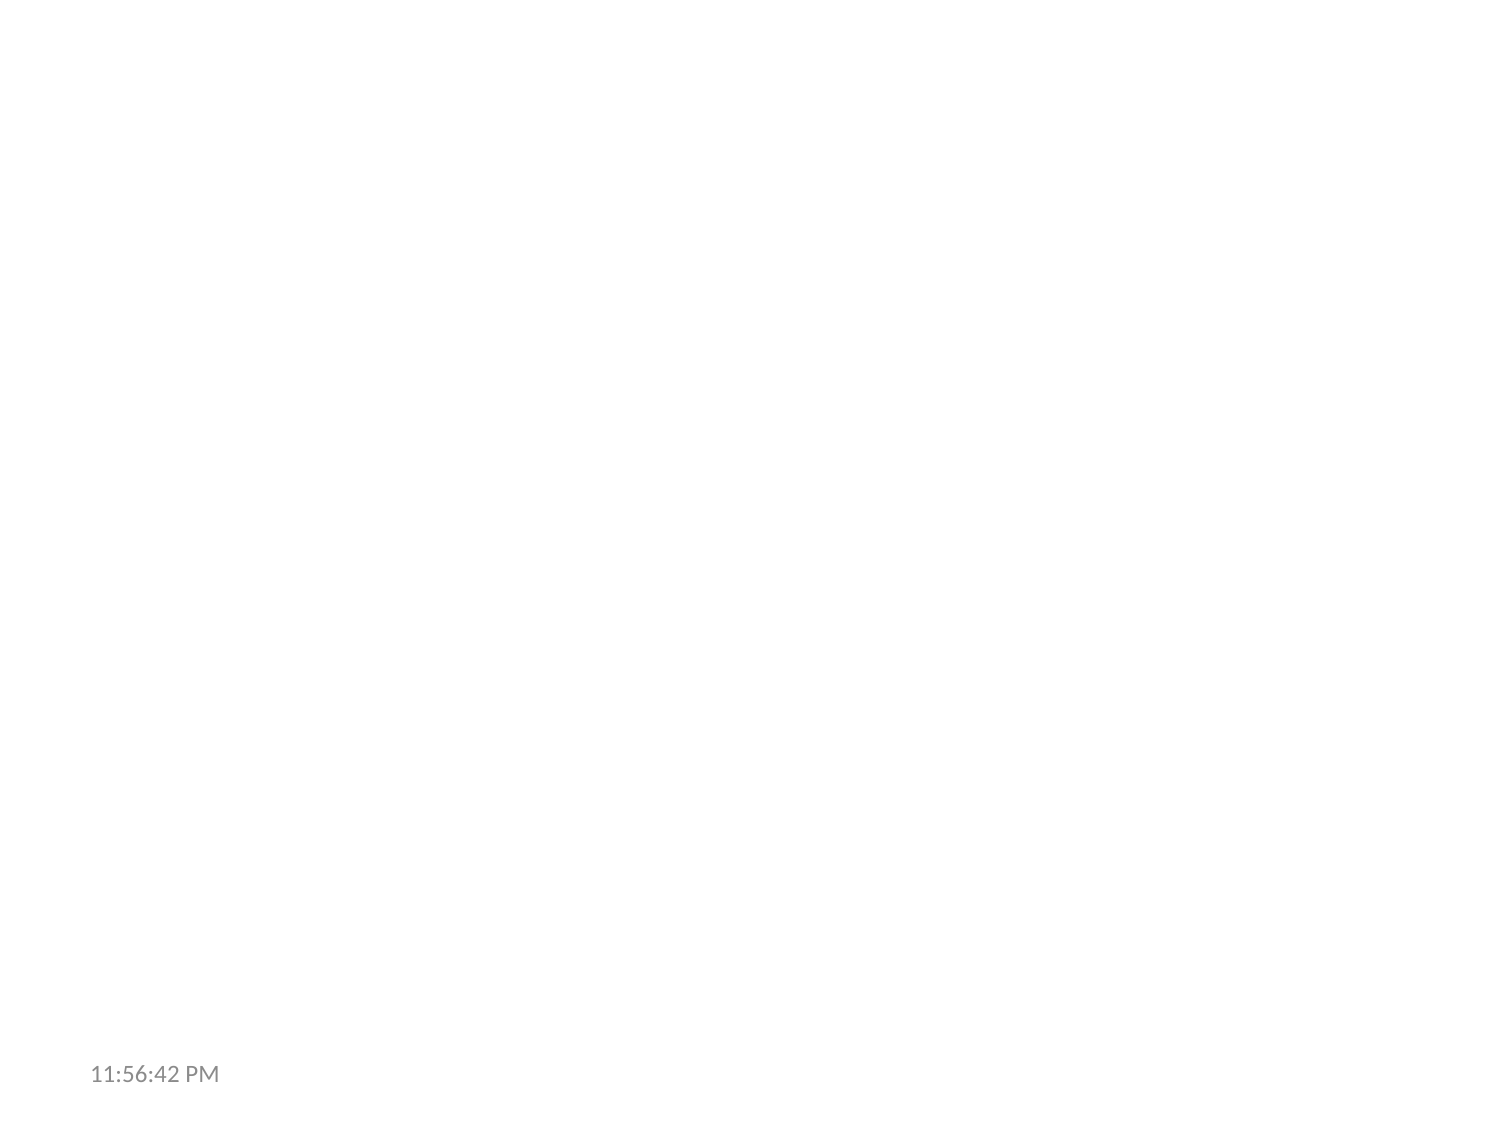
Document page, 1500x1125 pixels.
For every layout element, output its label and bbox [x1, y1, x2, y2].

slide_number [75, 1042, 425, 1103]
